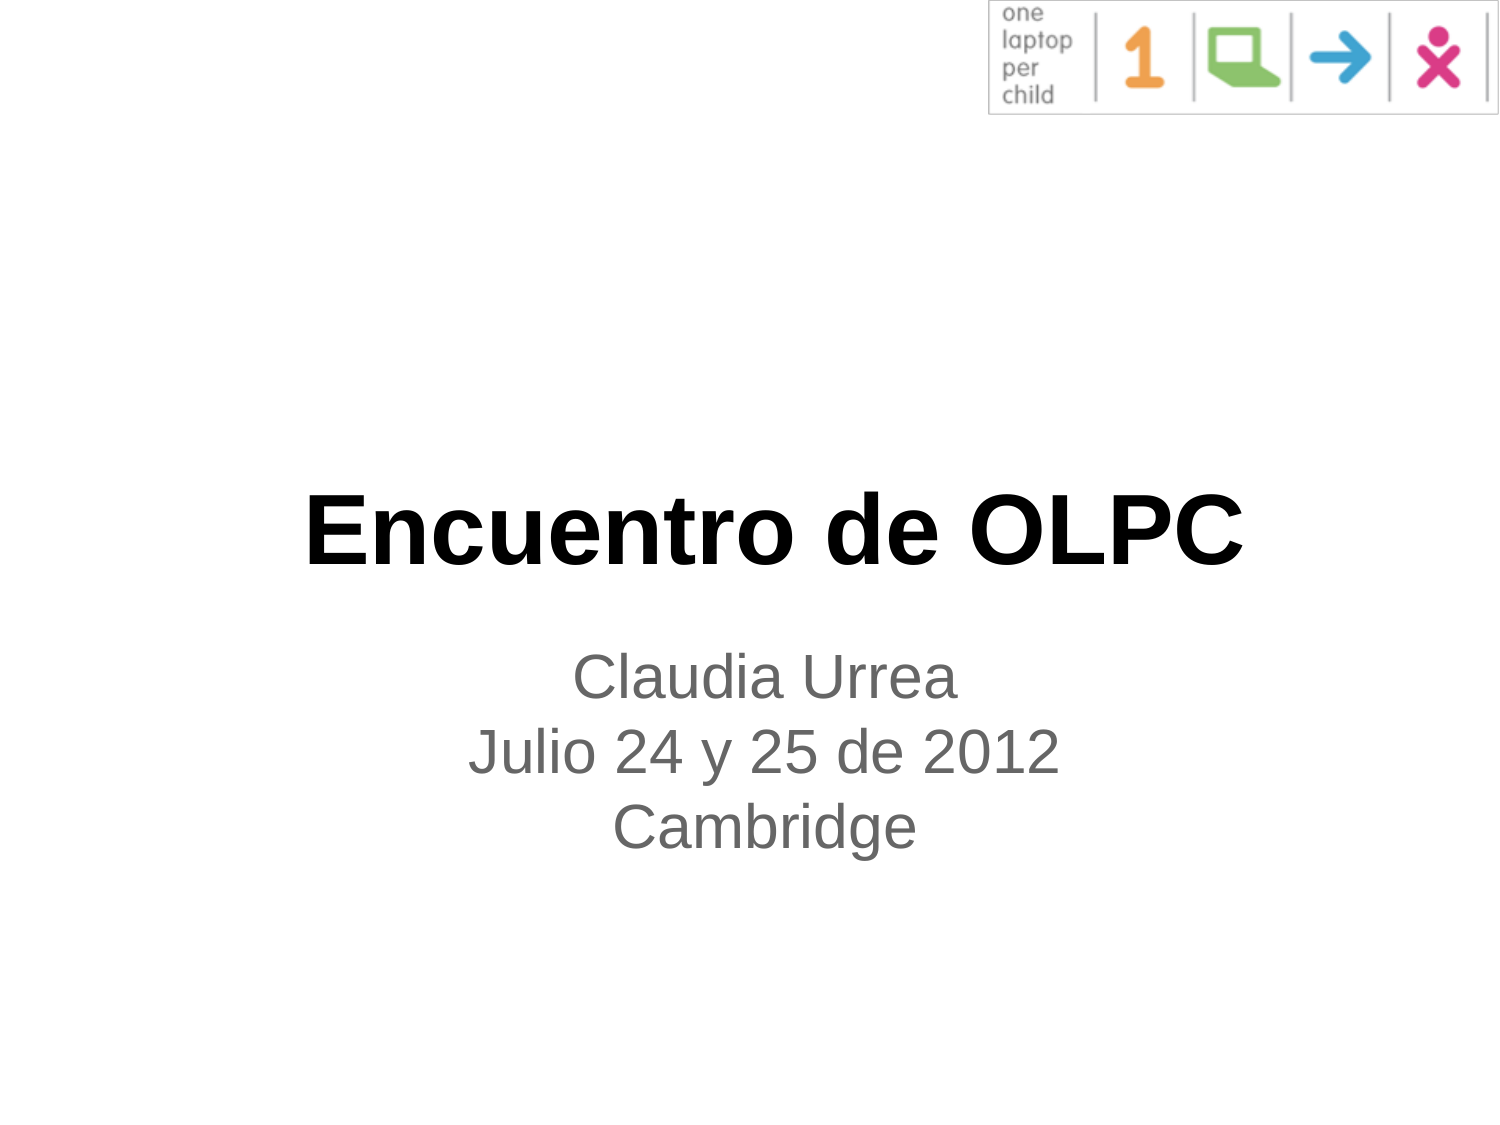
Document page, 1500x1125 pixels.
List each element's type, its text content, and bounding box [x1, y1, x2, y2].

subtitle Claudia Urrea Julio 24 y 25 de 2012 Cambridge [112, 621, 1388, 1125]
text_box [987, 0, 1500, 116]
title Encuentro de OLPC [112, 382, 1388, 600]
